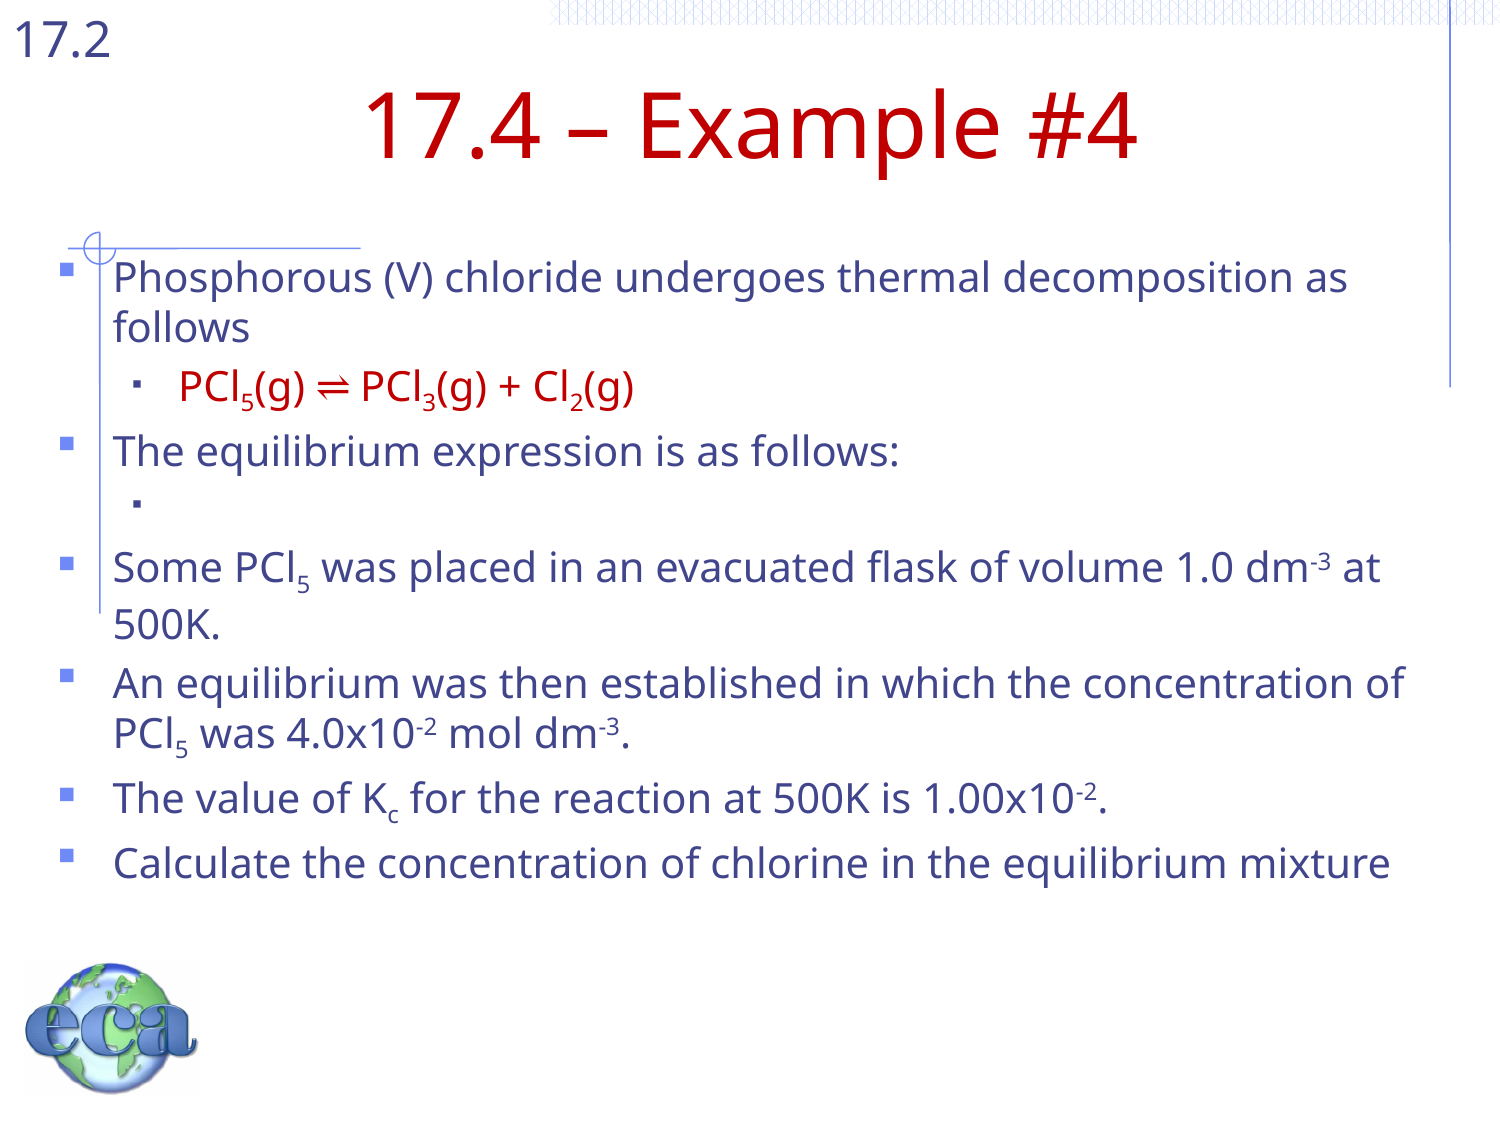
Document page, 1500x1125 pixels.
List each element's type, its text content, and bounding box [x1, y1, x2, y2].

picture [23, 960, 200, 1096]
title 17.4 – Example #4 [17, 49, 1483, 185]
